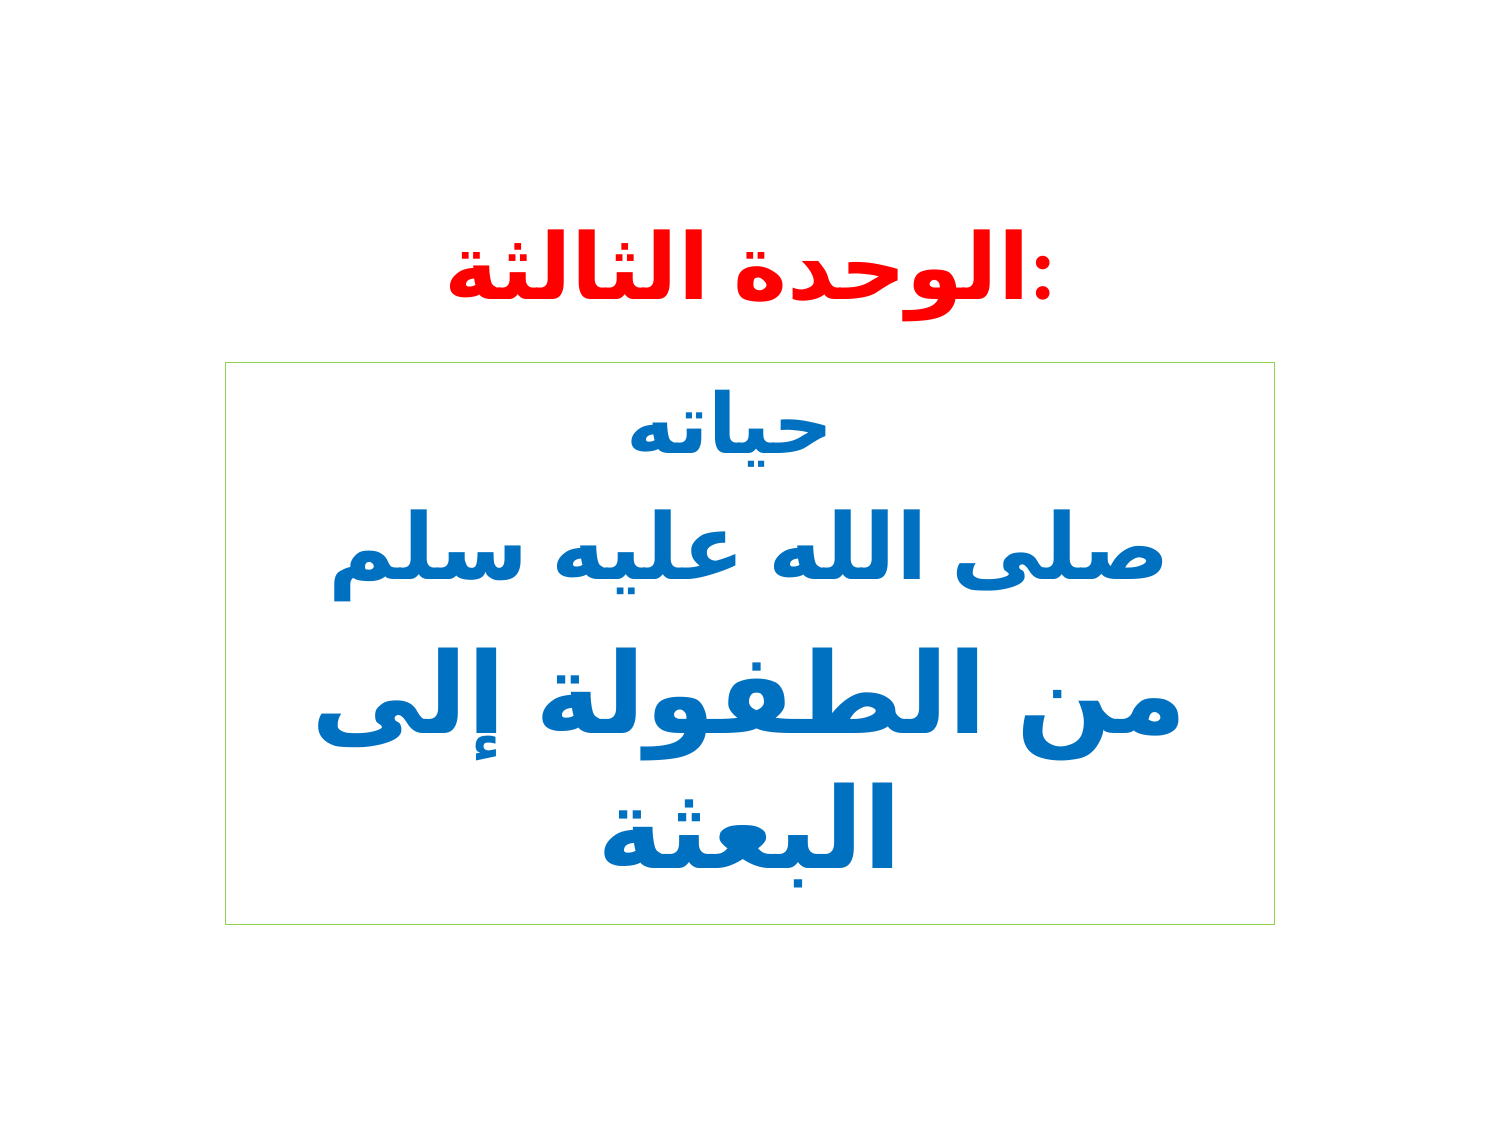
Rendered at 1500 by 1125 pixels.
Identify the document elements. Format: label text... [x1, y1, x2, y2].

title الوحدة الثالثة: [112, 149, 1388, 375]
subtitle حياته صلى الله عليه سلم من الطفولة إلى البعثة [225, 362, 1275, 925]
